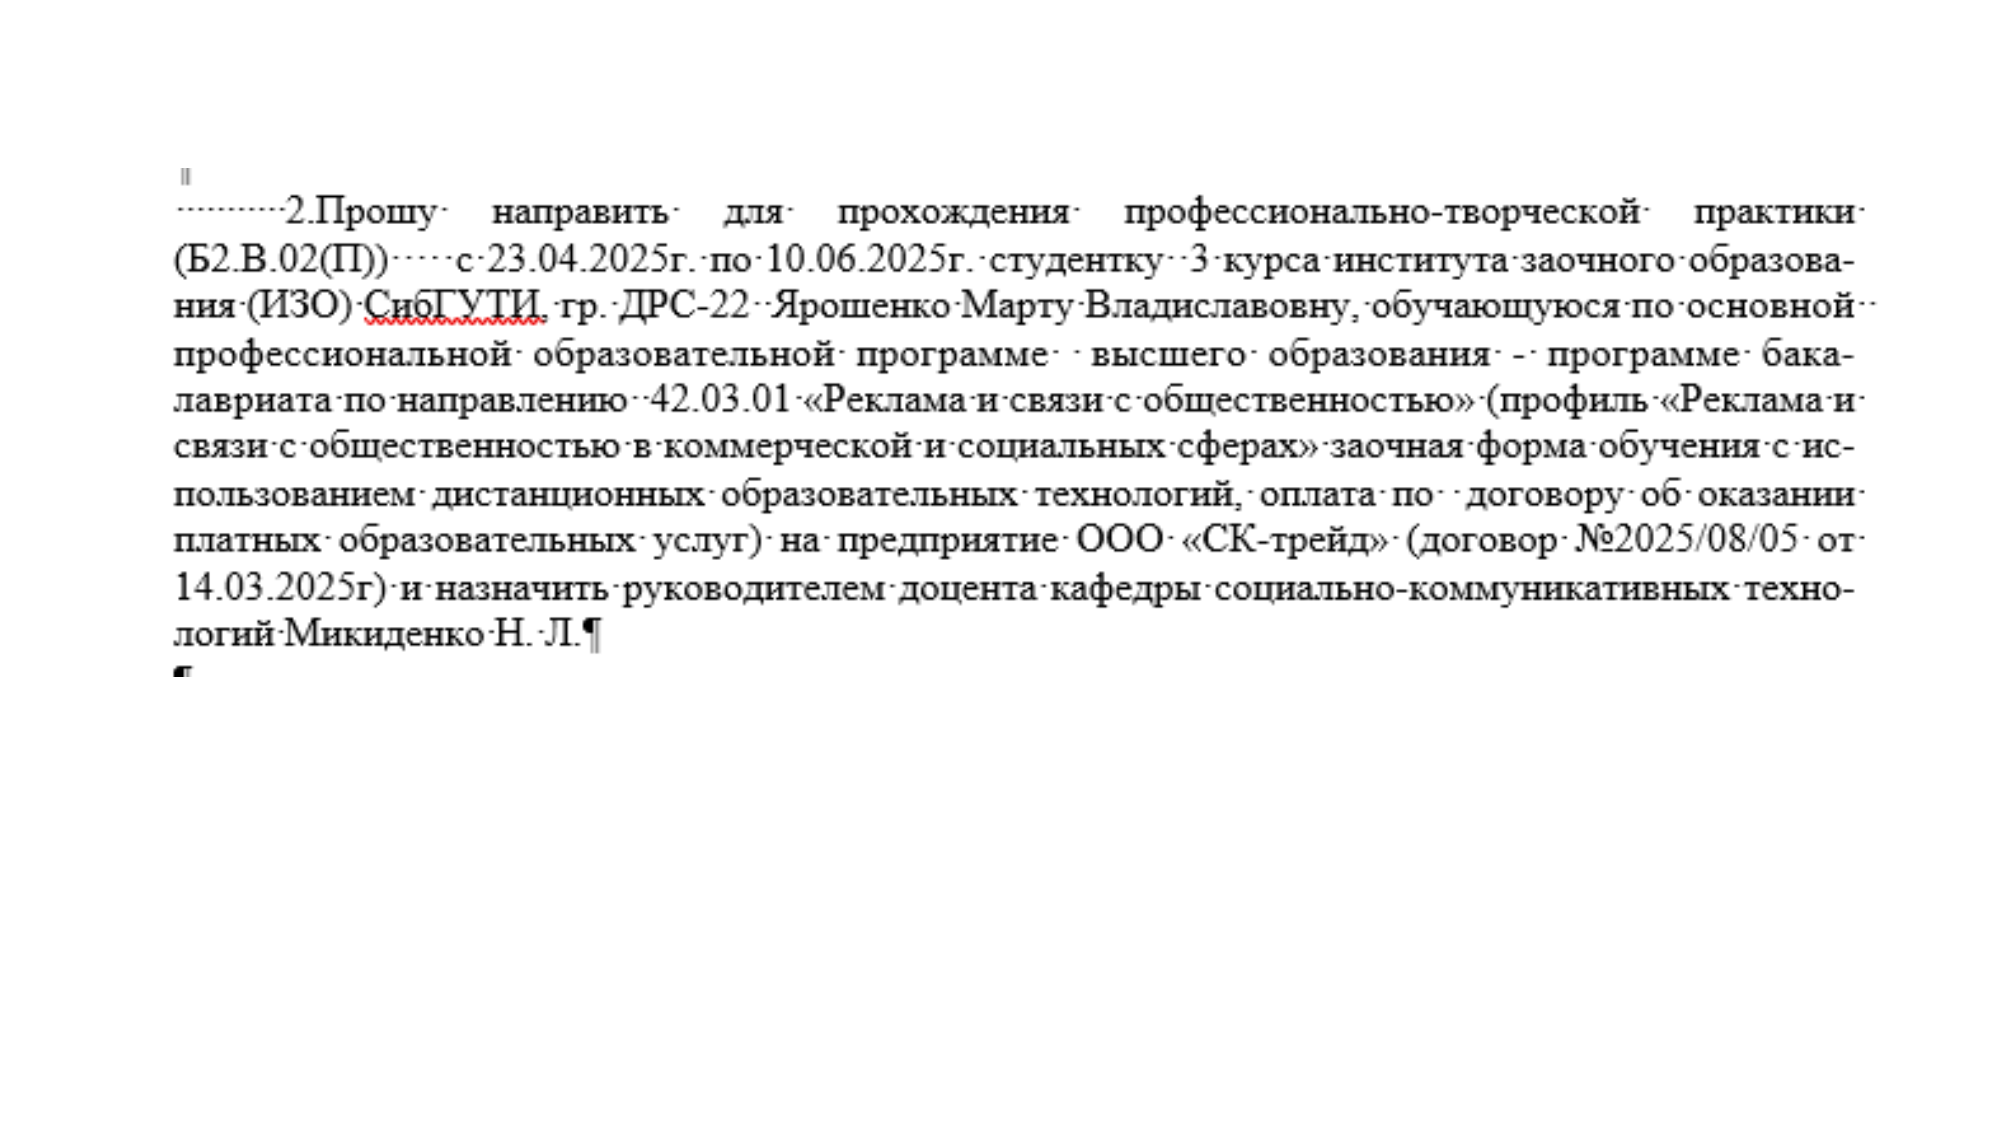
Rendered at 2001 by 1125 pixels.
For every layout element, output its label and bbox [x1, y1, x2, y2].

picture [149, 168, 1898, 677]
